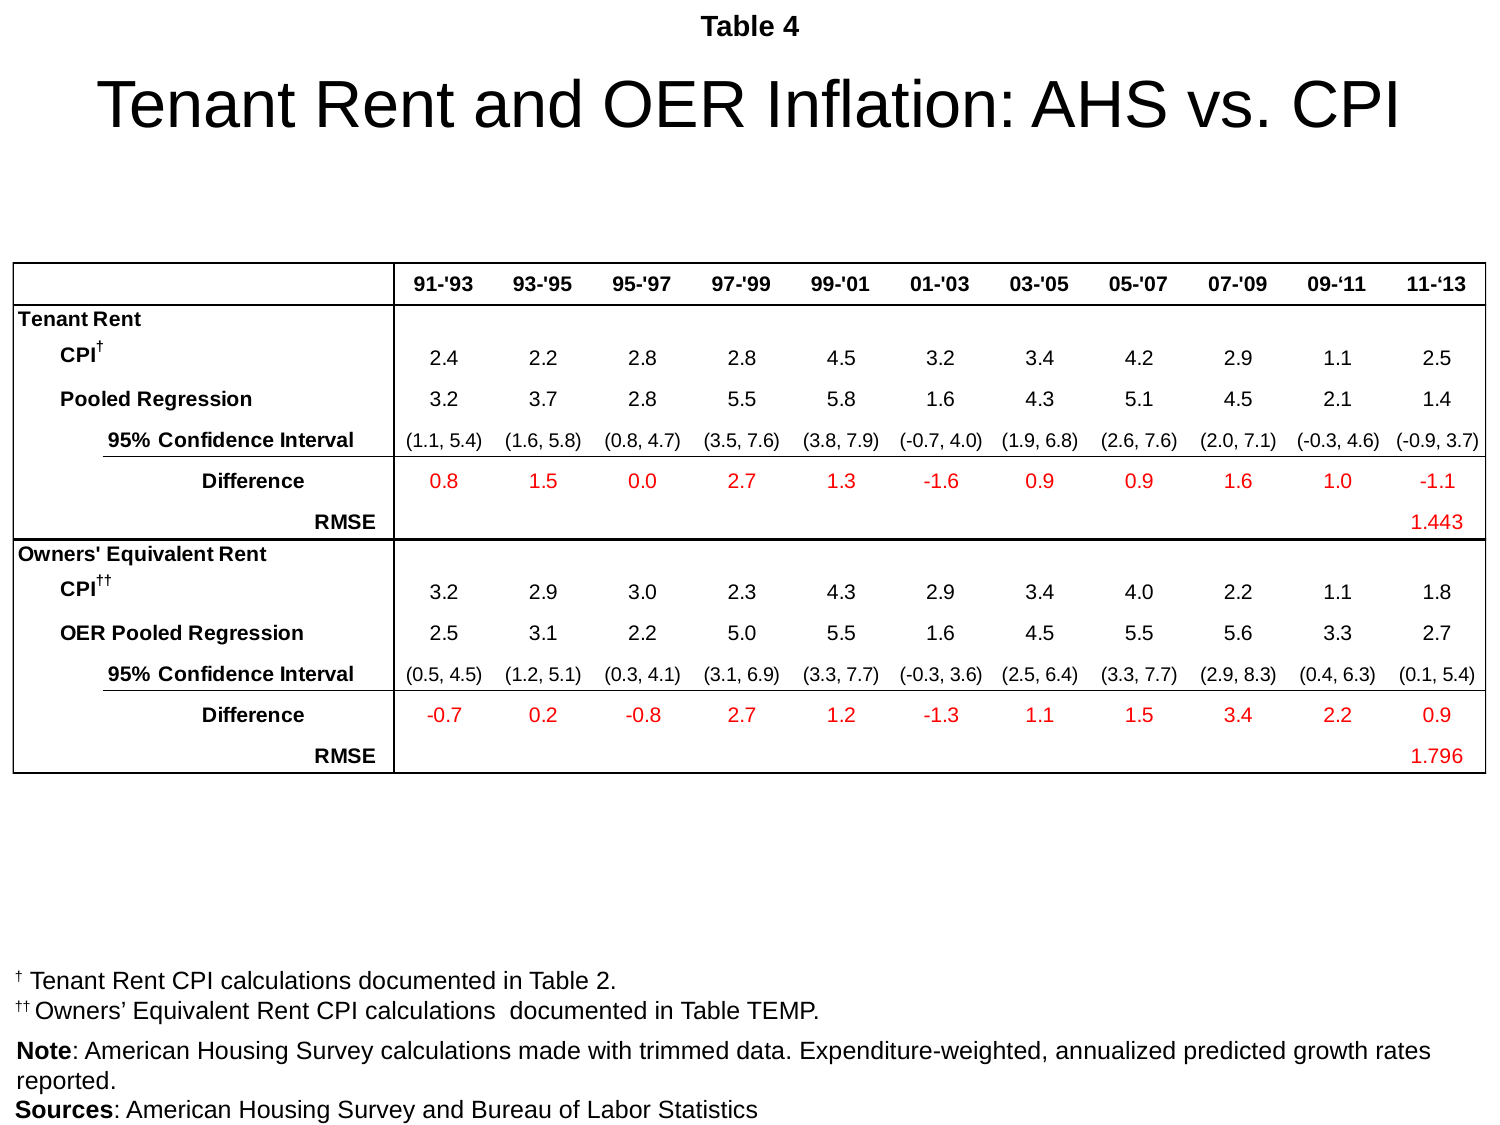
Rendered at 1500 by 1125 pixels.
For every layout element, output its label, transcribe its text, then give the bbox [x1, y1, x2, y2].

text_box Tenant Rent and OER Inflation: AHS vs. CPI [0, 53, 1500, 149]
text_box Sources: American Housing Survey and Bureau of Labor Statistics [0, 1085, 1500, 1125]
text_box Table 4 [0, 0, 1500, 50]
text_box † Tenant Rent CPI calculations documented in Table 2. †† Owners’ Equivalent Rent CPI calculations documented in Table TEMP. [0, 956, 1500, 1032]
picture [12, 262, 1488, 776]
text_box Note: American Housing Survey calculations made with trimmed data. Expenditure-weighted, annualized predicted growth rates reported. [1, 1032, 1477, 1103]
